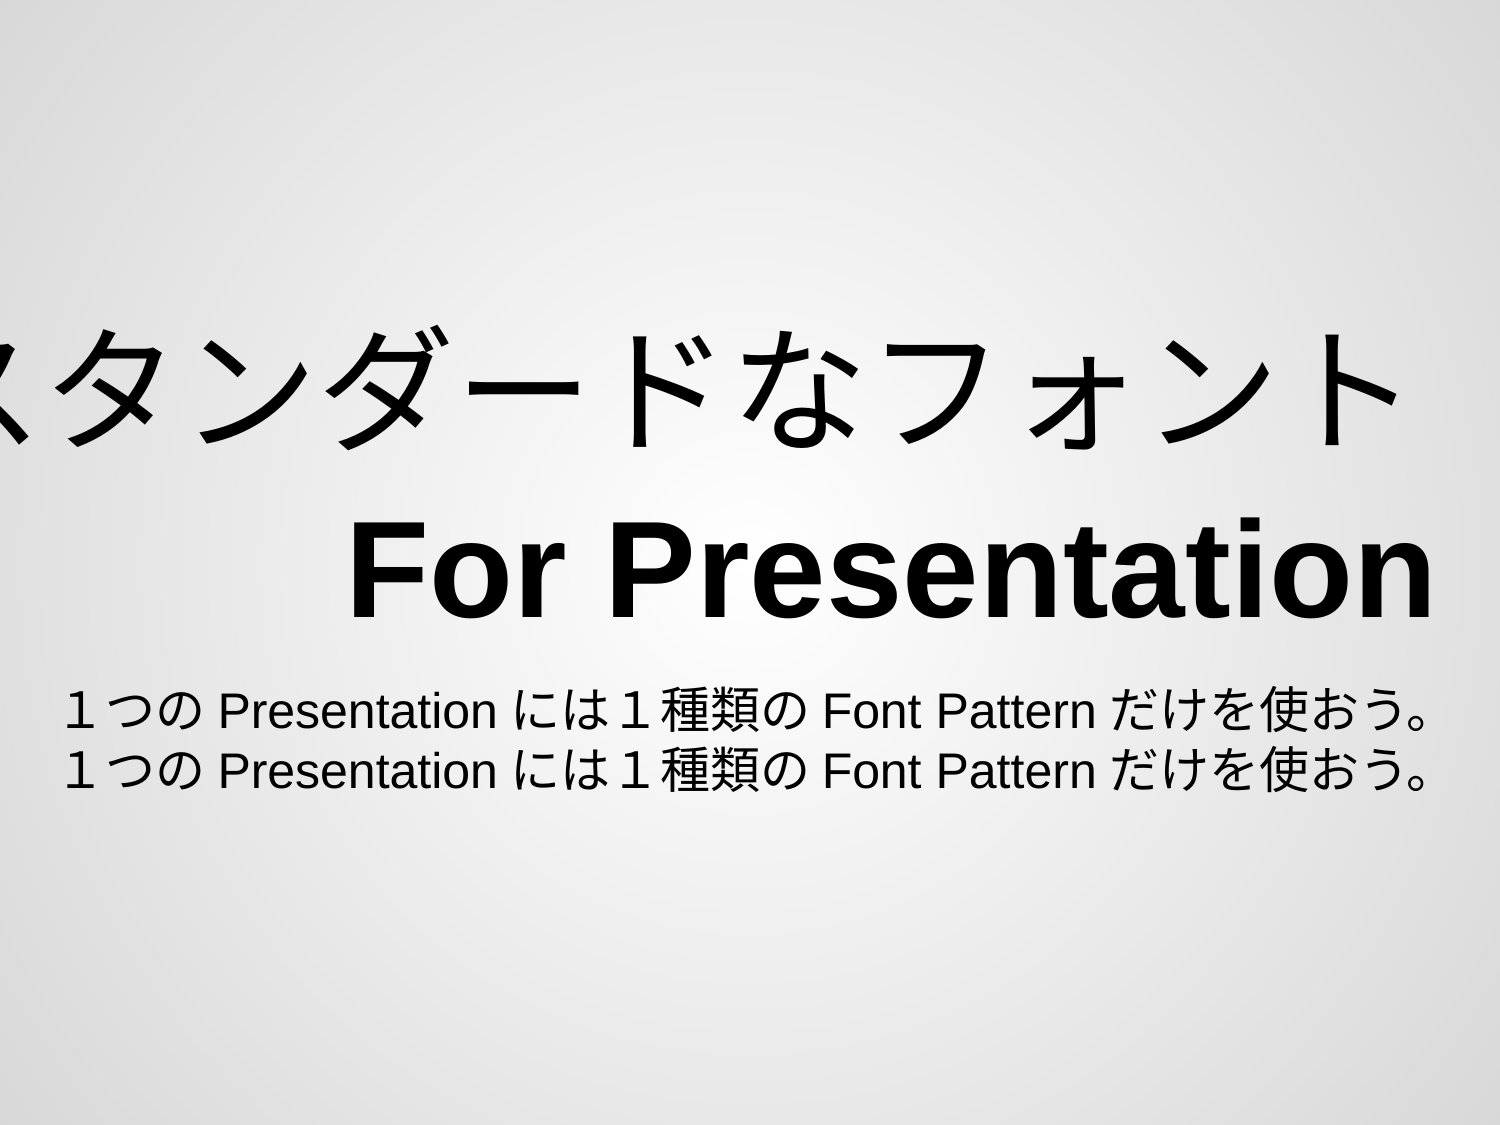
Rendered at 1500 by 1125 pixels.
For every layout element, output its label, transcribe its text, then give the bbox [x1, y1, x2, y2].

text_box スタンダードなフォント [0, 296, 1433, 477]
text_box １つのPresentationには１種類のFont Patternだけを使おう。１つのPresentationには１種類のFont Patternだけを使おう。 [40, 671, 1459, 807]
text_box For Presentation [330, 472, 1453, 653]
